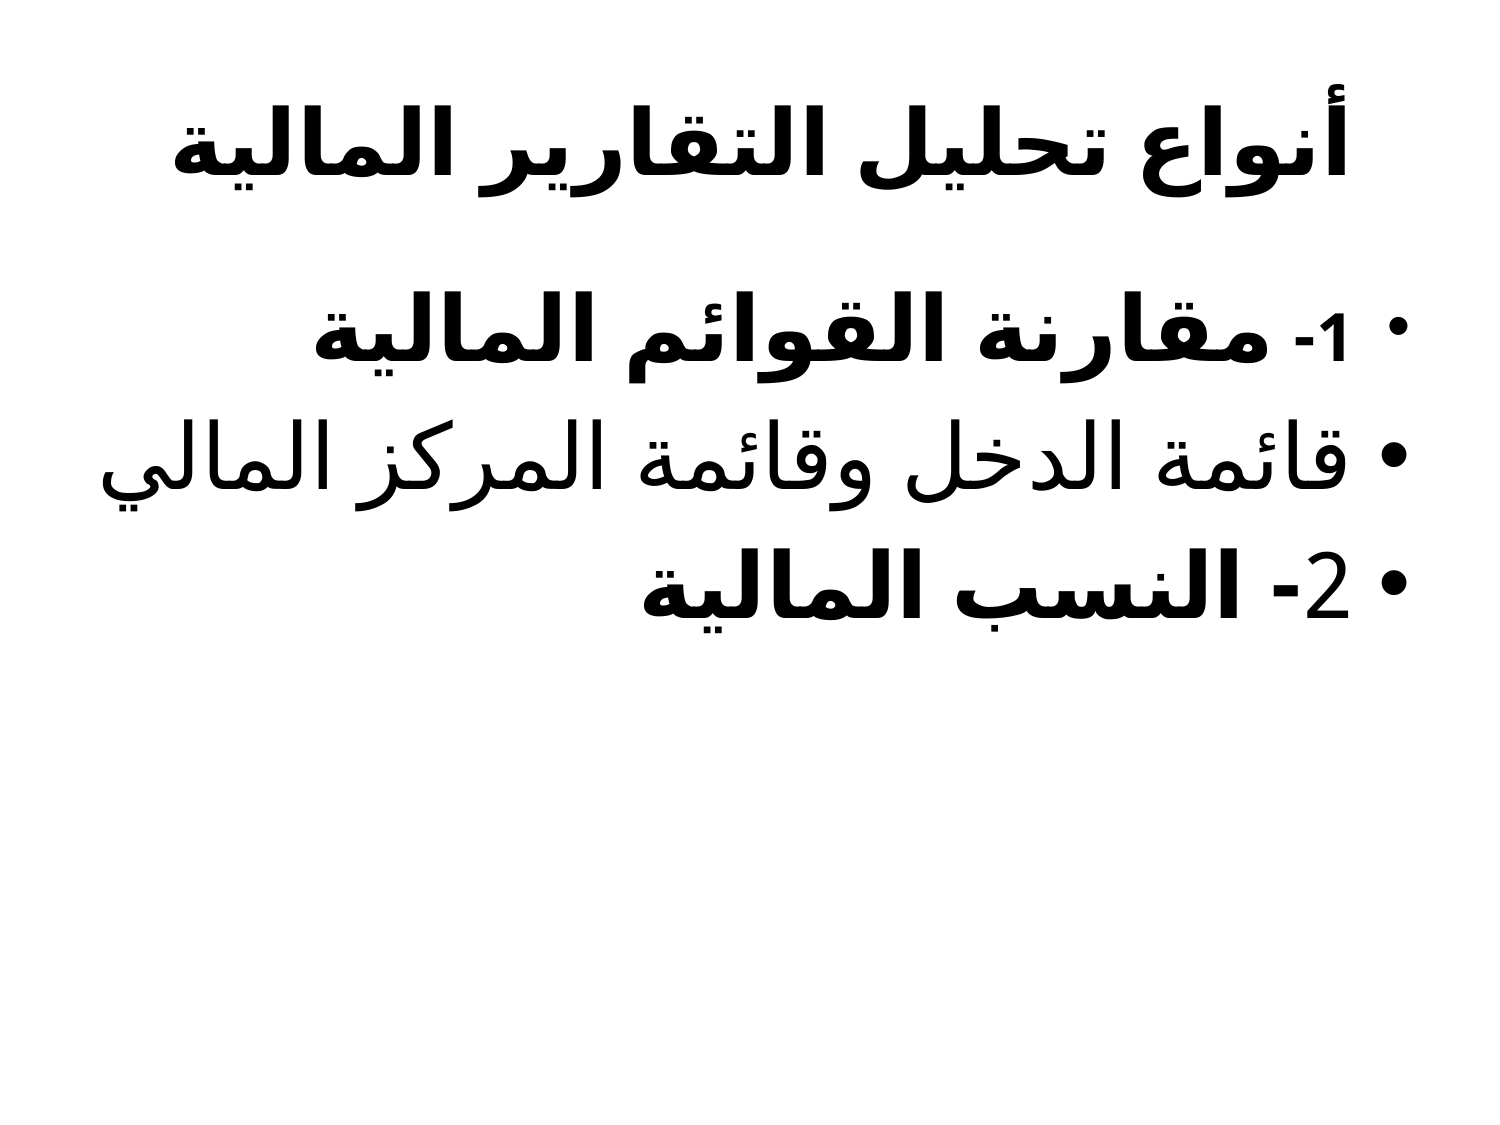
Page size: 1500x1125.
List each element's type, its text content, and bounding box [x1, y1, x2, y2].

title أنواع تحليل التقارير المالية [75, 45, 1425, 233]
list 1- مقارنة القوائم المالية قائمة الدخل وقائمة المركز المالي 2- النسب المالية [75, 262, 1425, 1005]
